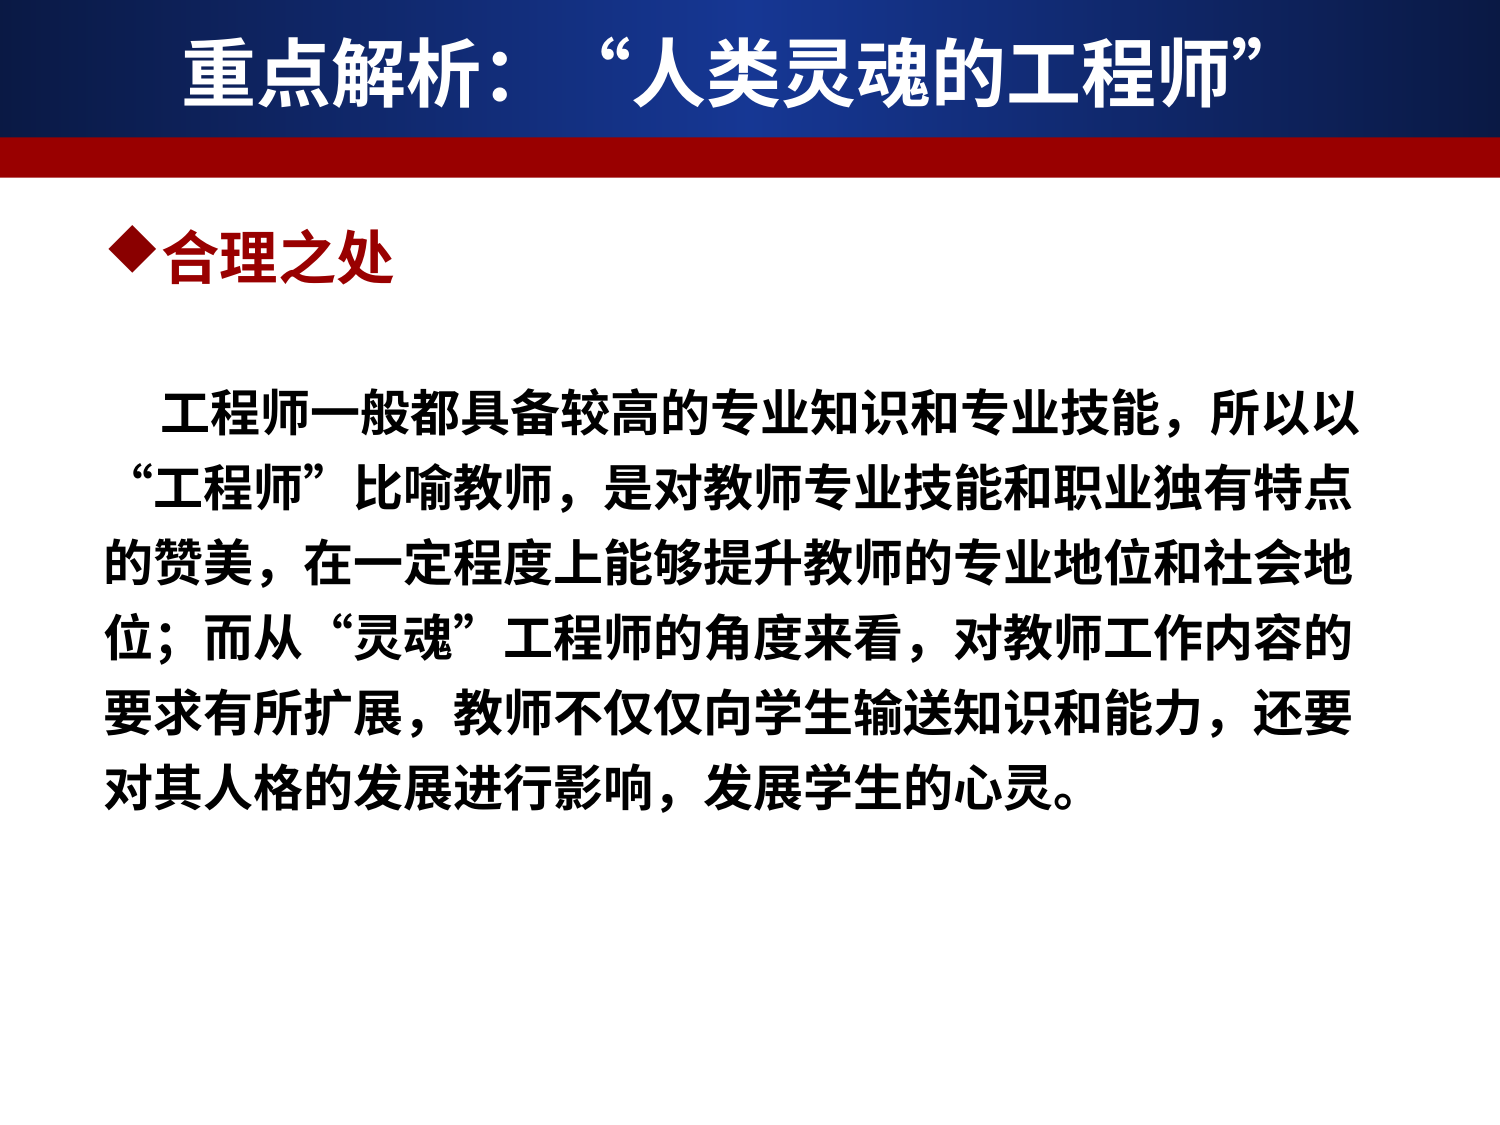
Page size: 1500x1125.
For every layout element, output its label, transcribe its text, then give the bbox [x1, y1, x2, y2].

title 重点解析：“人类灵魂的工程师” [50, 24, 1438, 118]
text_box 合理之处 工程师一般都具备较高的专业知识和专业技能，所以以“工程师”比喻教师，是对教师专业技能和职业独有特点的赞美，在一定程度上能够提升教师的专业地位和社会地位；而从“灵魂”工程师的角度来看，对教师工作内容的要求有所扩展，教师不仅仅向学生输送知识和能力，还要对其人格的发展进行影响，发展学生的心灵。 [88, 196, 1400, 965]
